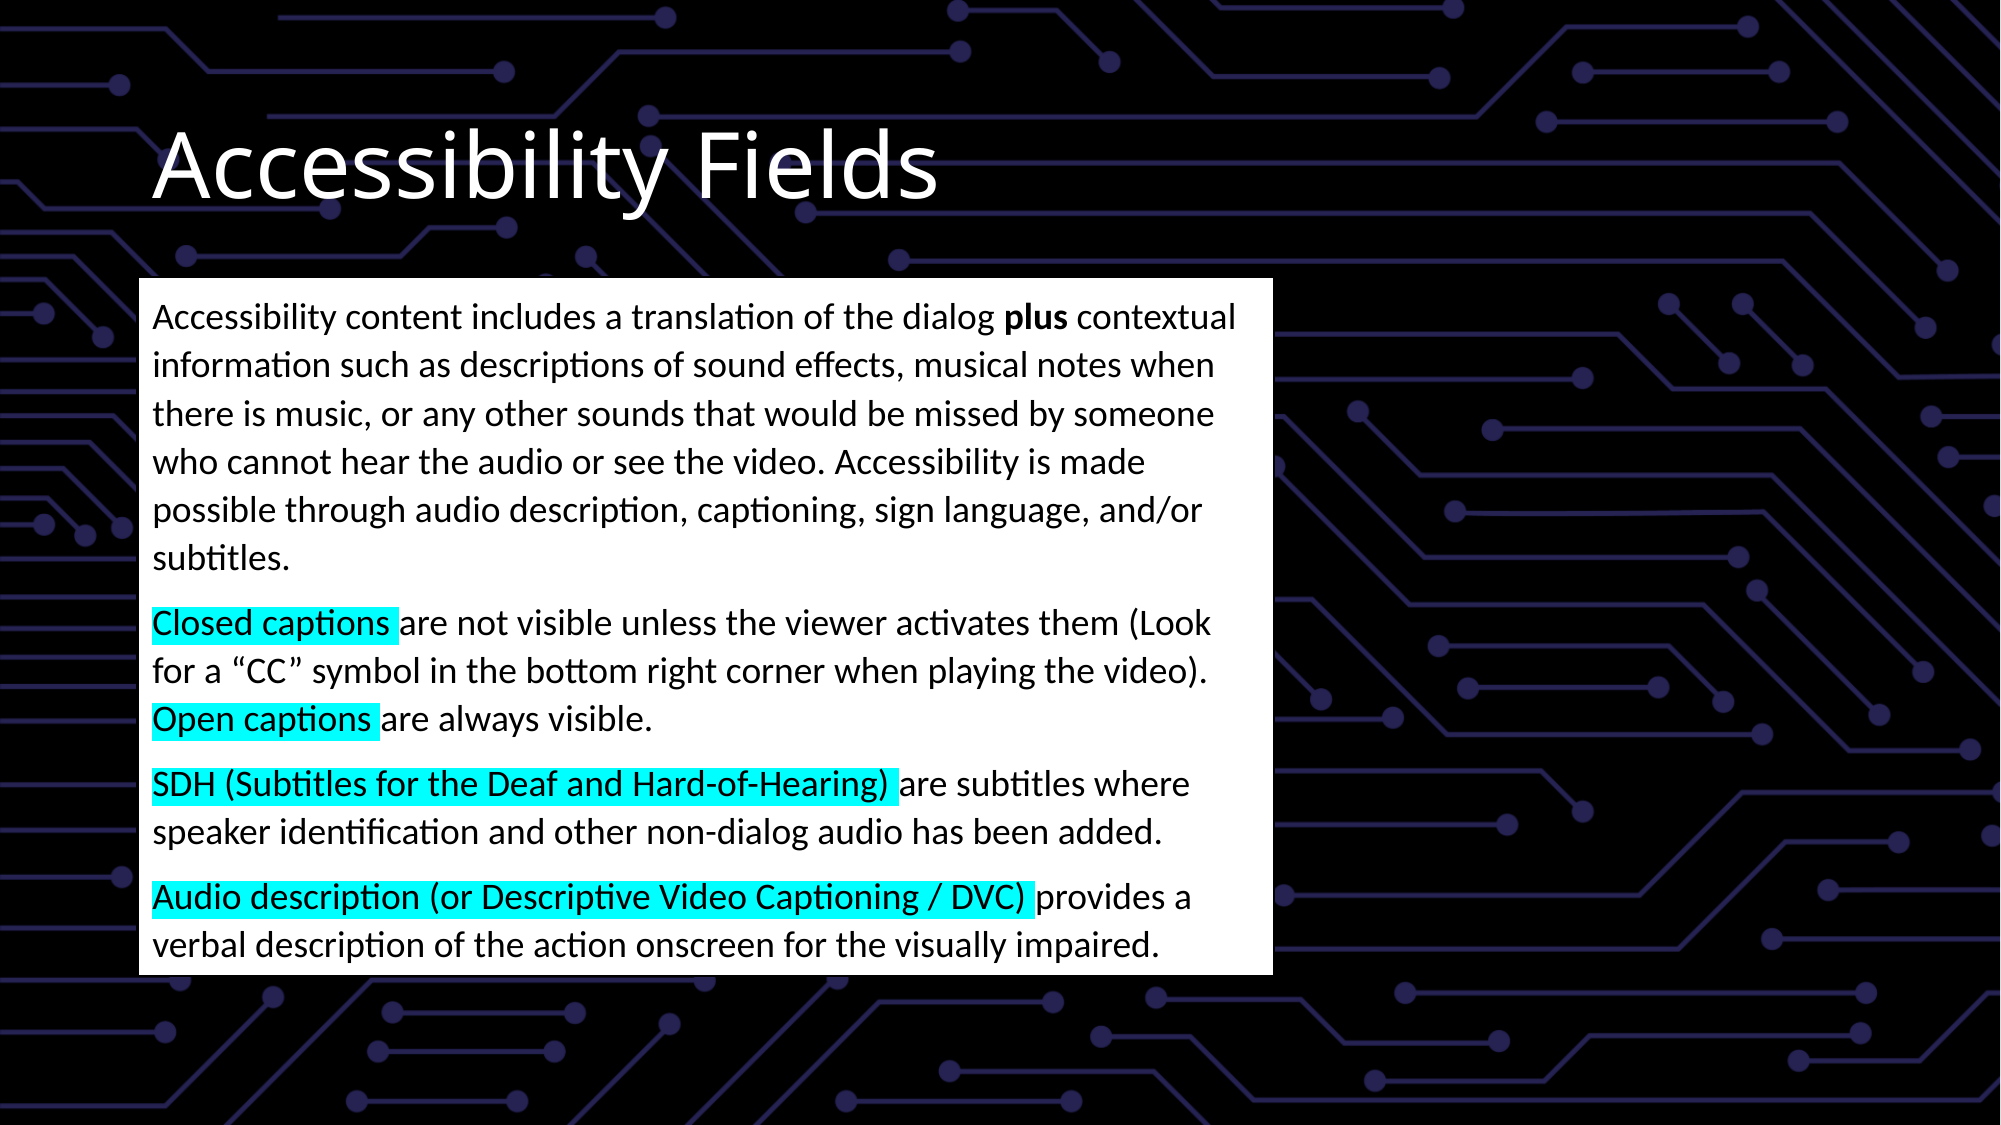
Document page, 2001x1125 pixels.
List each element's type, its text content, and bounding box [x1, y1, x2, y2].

text_box Accessibility content includes a translation of the dialog plus contextual information such as descriptions of sound effects, musical notes when there is music, or any other sounds that would be missed by someone who cannot hear the audio or see the video. Accessibility is made possible through audio description, captioning, sign language, and/or subtitles. Closed captions are not visible unless the viewer activates them (Look for a “CC” symbol in the bottom right corner when playing the video). Open captions are always visible. SDH (Subtitles for the Deaf and Hard-of-Hearing) are subtitles where speaker identification and other non-dialog audio has been added. Audio description (or Descriptive Video Captioning / DVC) provides a verbal description of the action onscreen for the visually impaired. [136, 276, 1275, 977]
title Accessibility Fields [137, 59, 1863, 278]
picture [0, 0, 2001, 1125]
